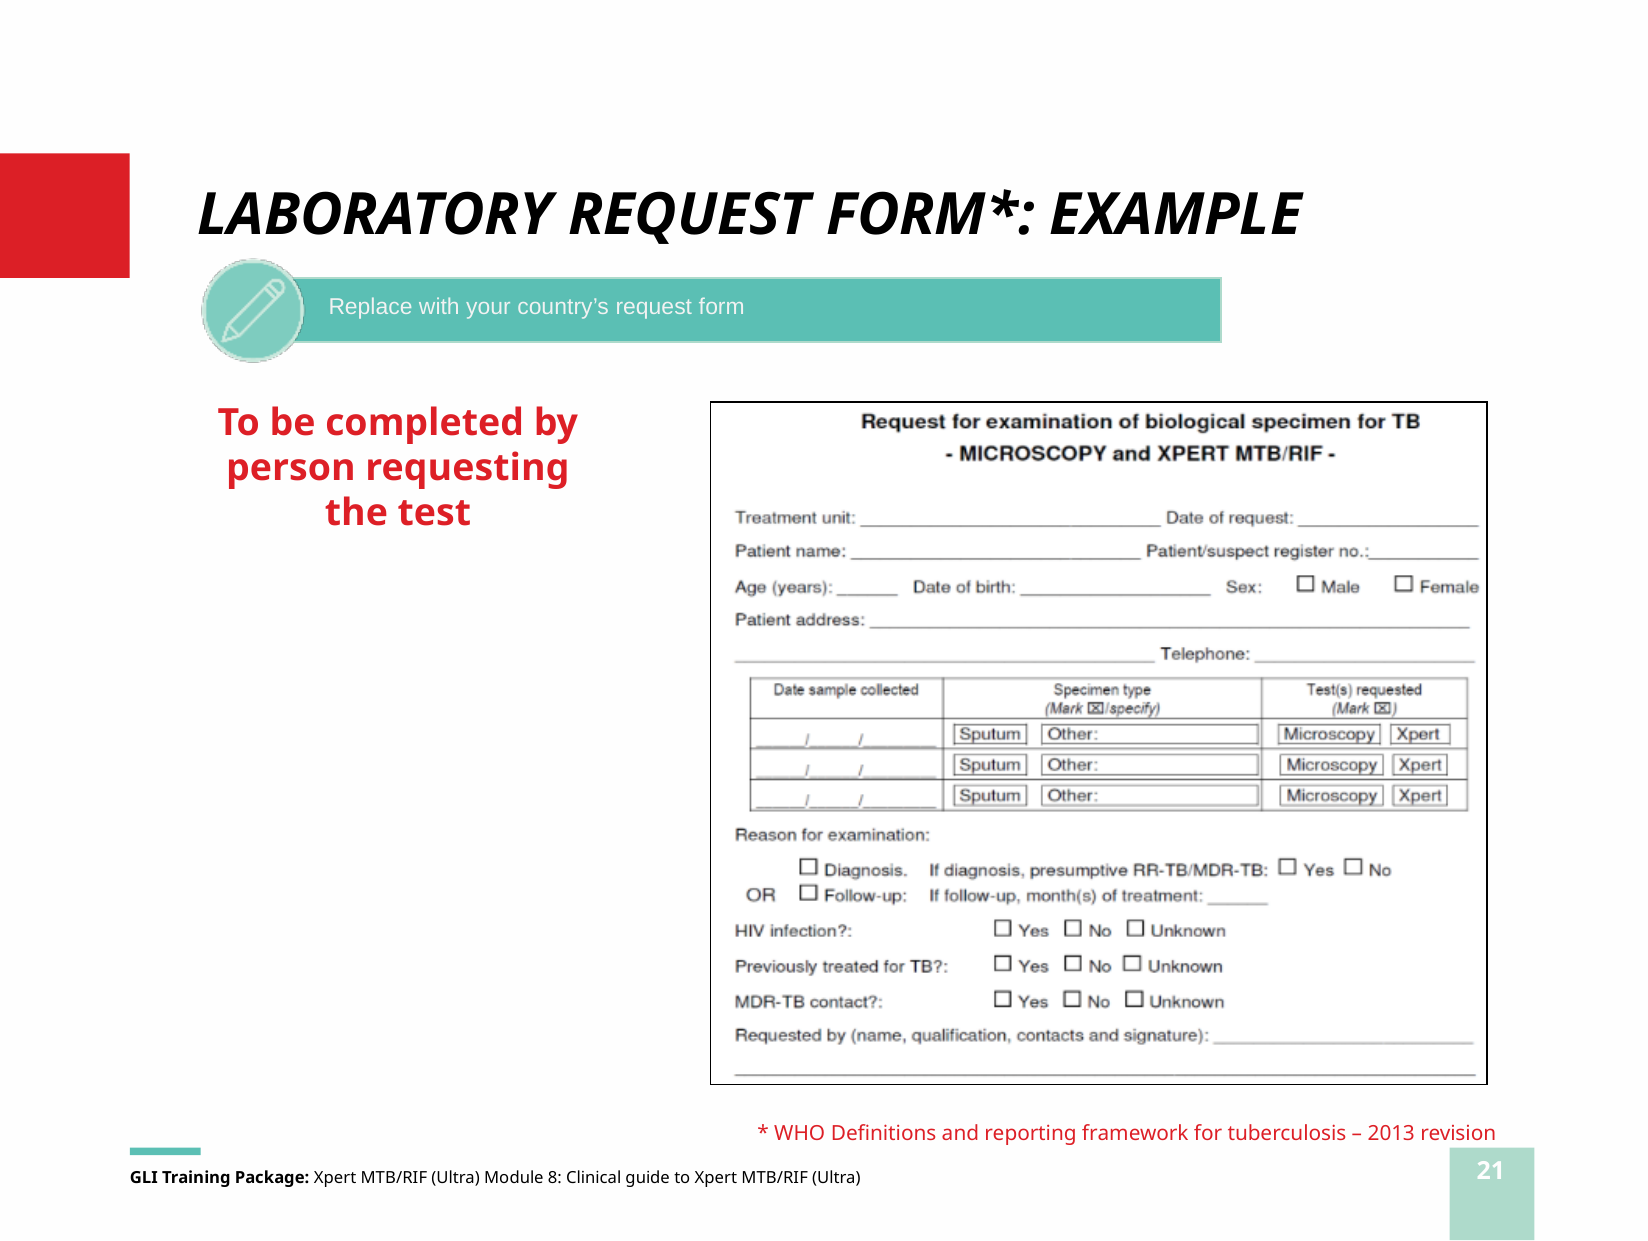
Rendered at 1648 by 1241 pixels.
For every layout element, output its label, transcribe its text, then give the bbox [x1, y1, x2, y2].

picture [711, 402, 1487, 1084]
text_box To be completed by person requesting the test [197, 390, 599, 541]
text_box Replace with your country’s request form [313, 284, 1182, 327]
text_box * WHO Definitions and reporting framework for tuberculosis – 2013 revision [742, 1111, 1517, 1177]
title LABORATORY REQUEST FORM*: EXAMPLE [197, 153, 1450, 278]
text_box [310, 277, 1222, 343]
picture [197, 254, 310, 366]
